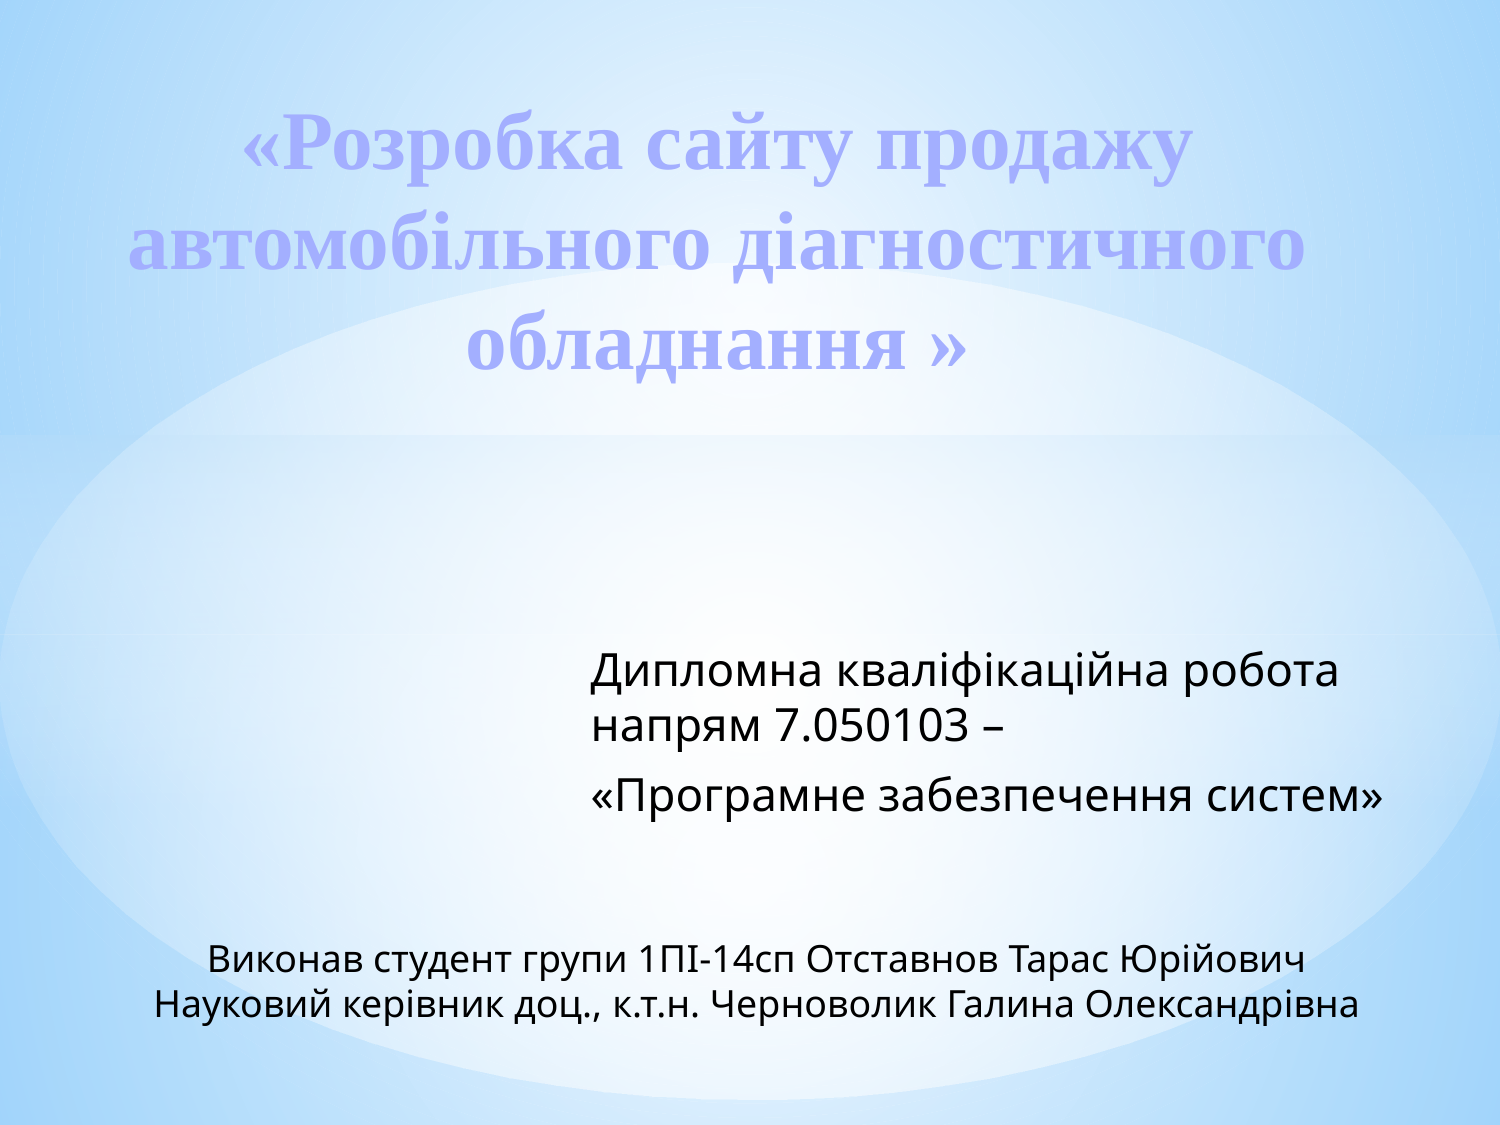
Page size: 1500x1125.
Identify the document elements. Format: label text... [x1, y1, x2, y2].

subtitle Дипломна кваліфікаційна робота напрям 7.050103 – «Програмне забезпечення систем» [575, 633, 1462, 858]
title «Розробка сайту продажу автомобільного діагностичного обладнання » [0, 78, 1406, 410]
text_box Виконав студент групи 1ПІ-14сп Отставнов Тарас Юрійович Науковий керівник доц., к.т.н. Черноволик Галина Олександрівна [53, 928, 1460, 1033]
